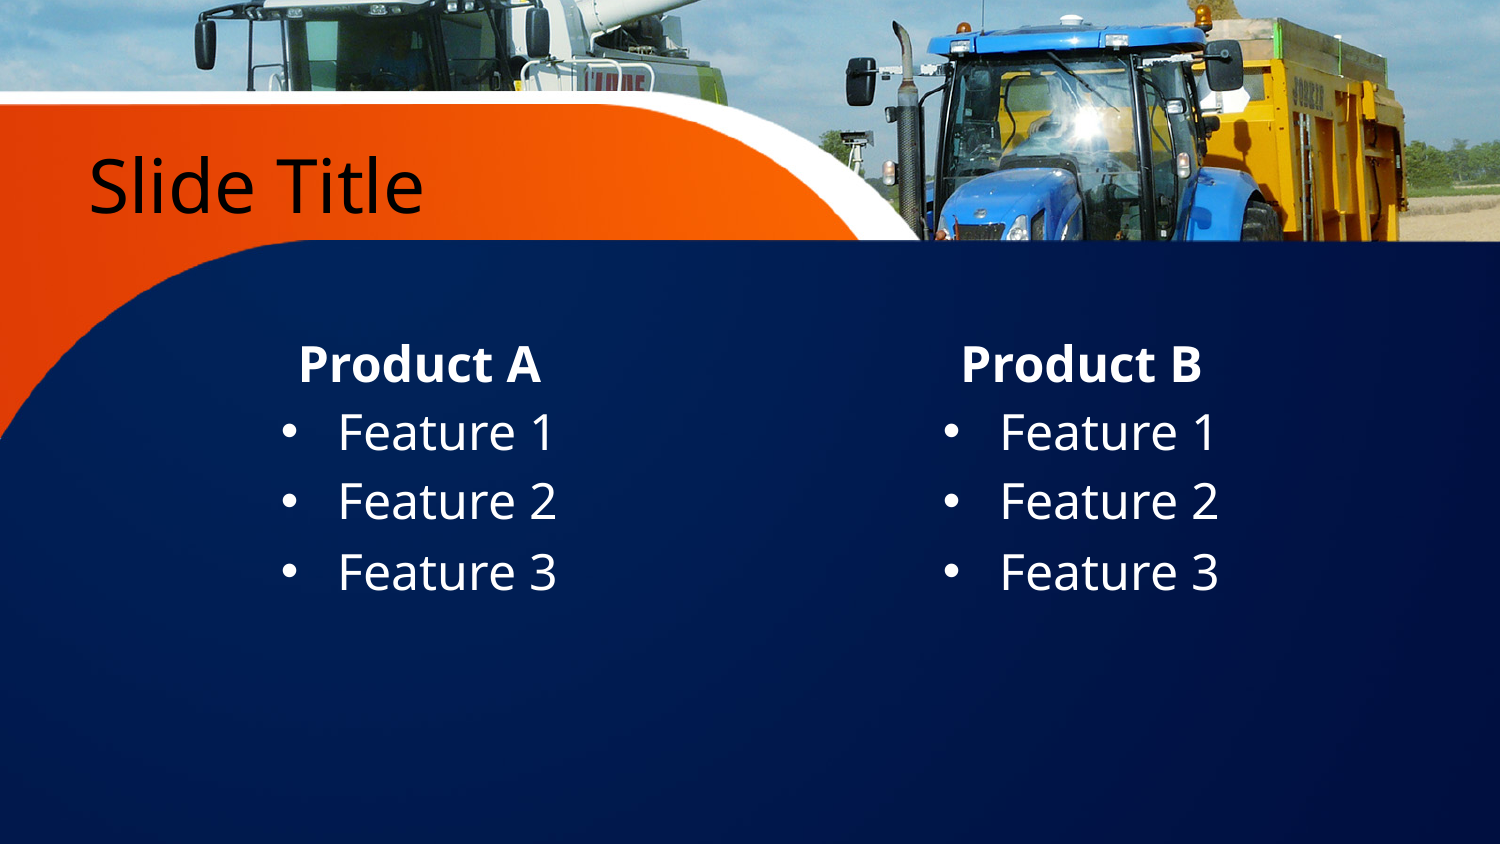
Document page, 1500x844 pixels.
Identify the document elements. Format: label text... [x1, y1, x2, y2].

list Feature 1 Feature 2 Feature 3 [88, 392, 750, 744]
title Slide Title [73, 121, 1427, 247]
list Product A [88, 321, 750, 392]
list Feature 1 Feature 2 Feature 3 [750, 392, 1413, 744]
picture [0, 0, 1500, 844]
list Product B [750, 321, 1413, 392]
